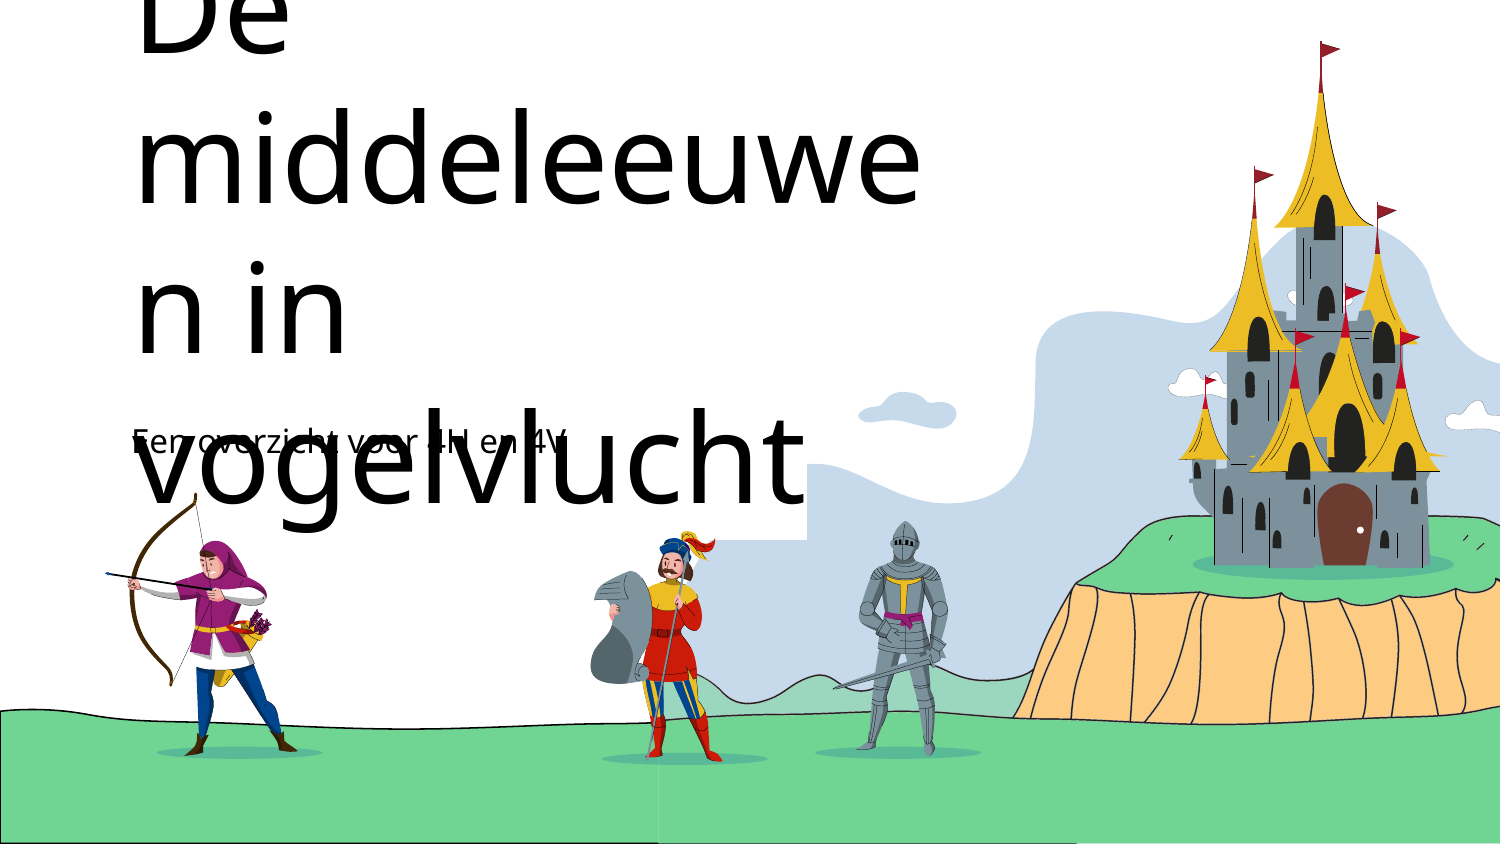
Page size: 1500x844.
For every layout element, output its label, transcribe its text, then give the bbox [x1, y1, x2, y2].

title De middeleeuwen in vogelvlucht [117, 87, 971, 385]
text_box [832, 520, 950, 757]
subtitle Een overzicht voor 4H en 4V [116, 405, 814, 461]
text_box [858, 391, 957, 429]
text_box [731, 311, 1143, 512]
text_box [658, 514, 1500, 844]
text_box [1148, 40, 1500, 610]
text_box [104, 492, 299, 757]
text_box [0, 704, 653, 844]
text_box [589, 530, 723, 763]
